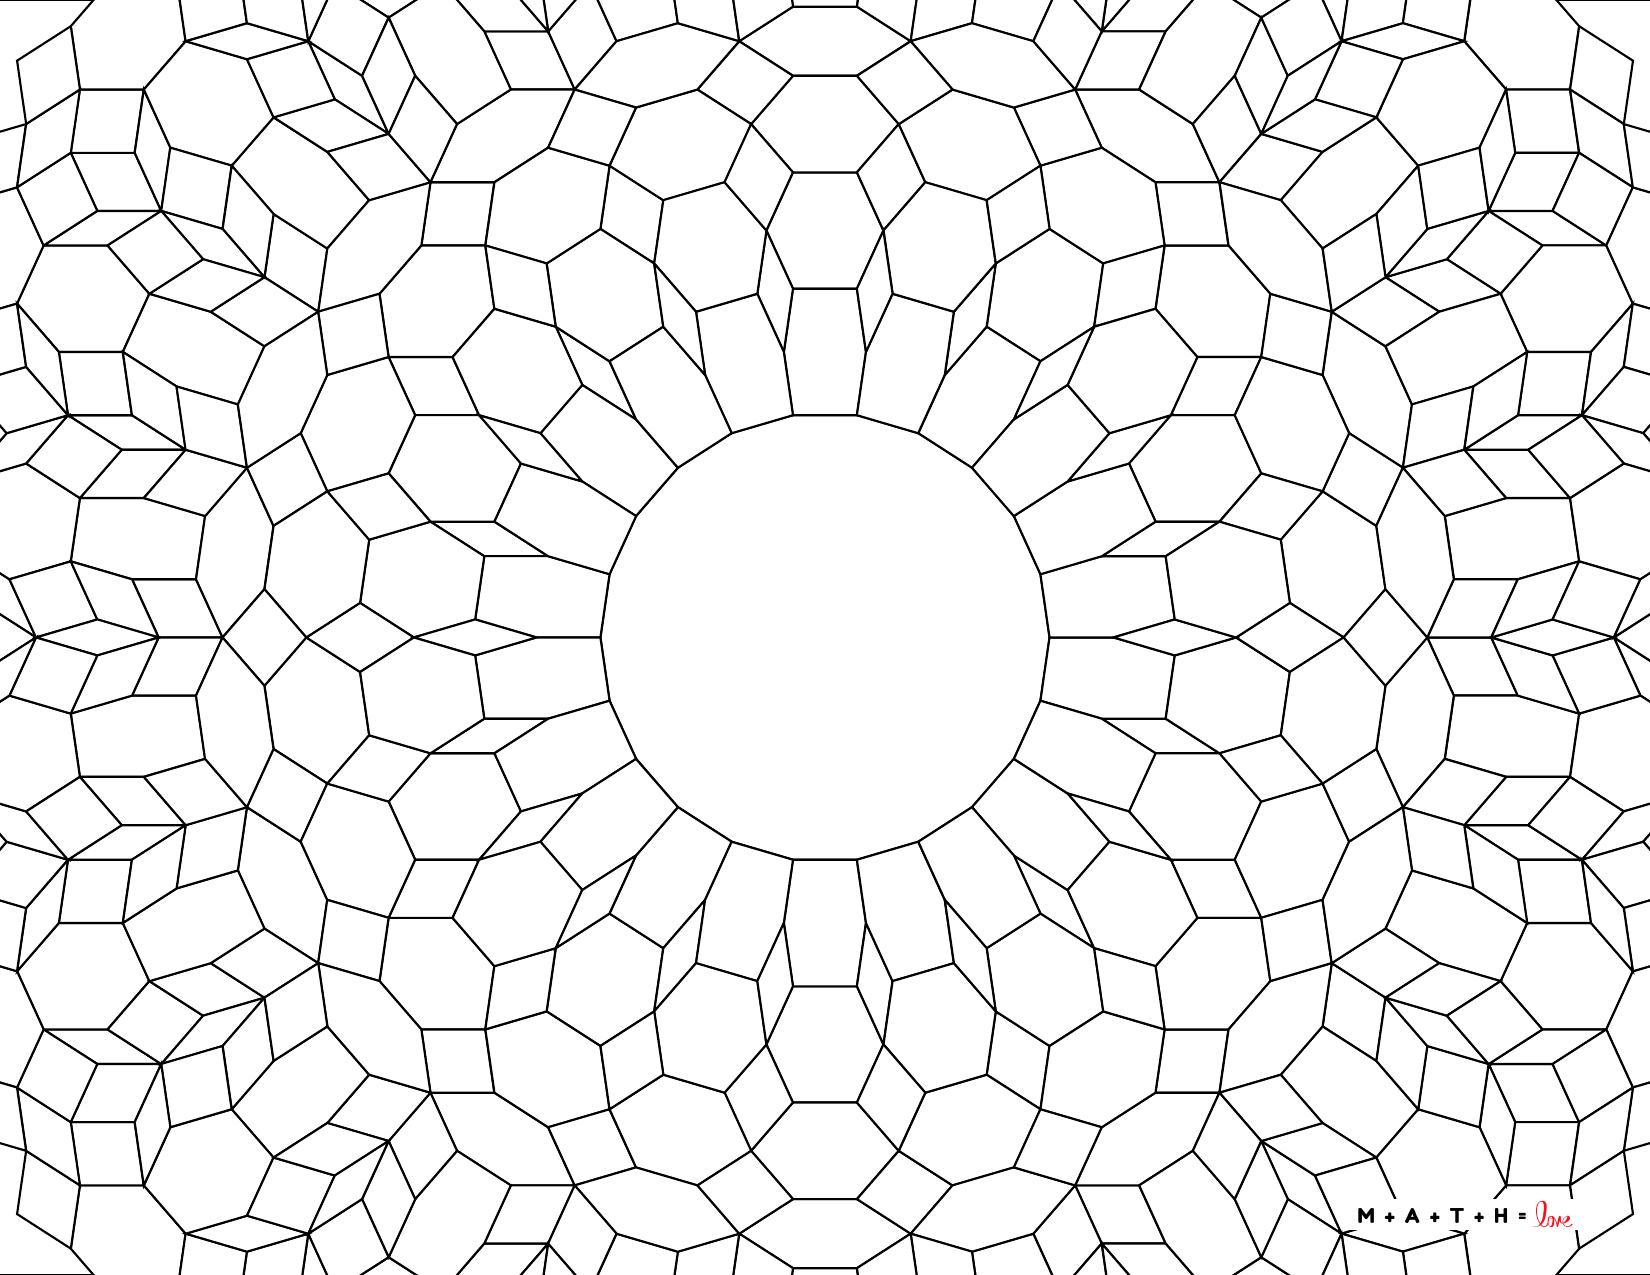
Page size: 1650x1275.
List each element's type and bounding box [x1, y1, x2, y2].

picture [1349, 1199, 1579, 1231]
text_box [0, 0, 1650, 1275]
